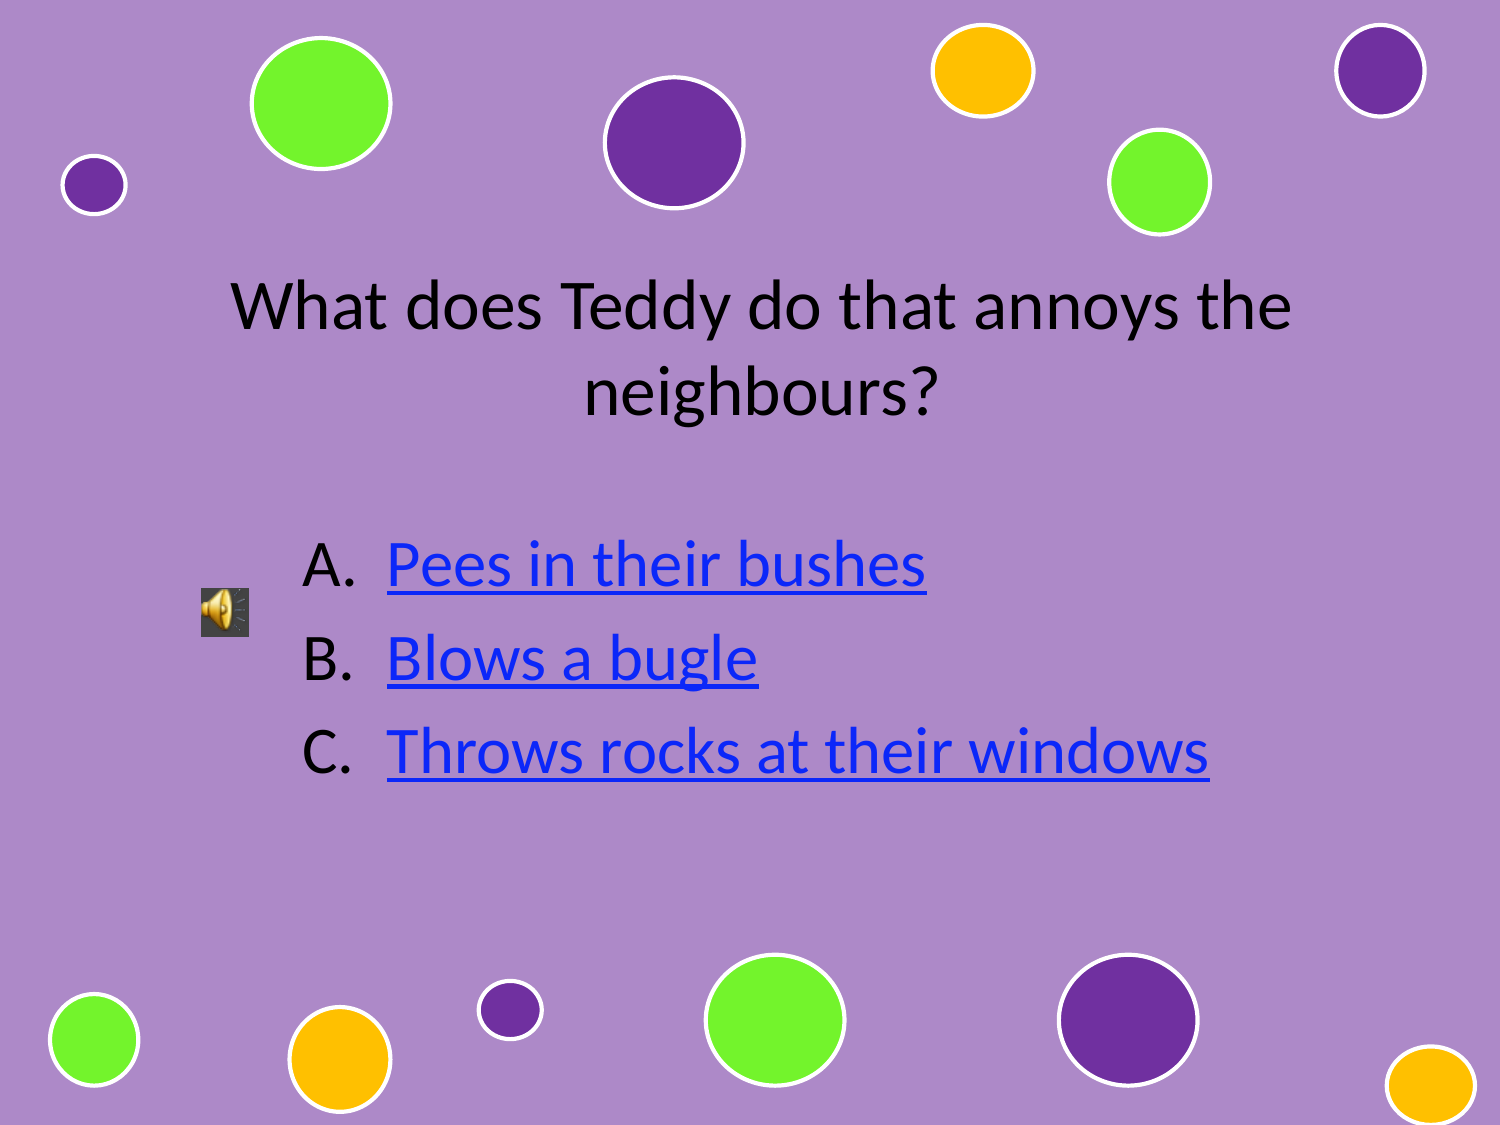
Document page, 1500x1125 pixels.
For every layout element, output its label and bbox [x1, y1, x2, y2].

text_box [49, 24, 1476, 1125]
picture [199, 587, 251, 638]
